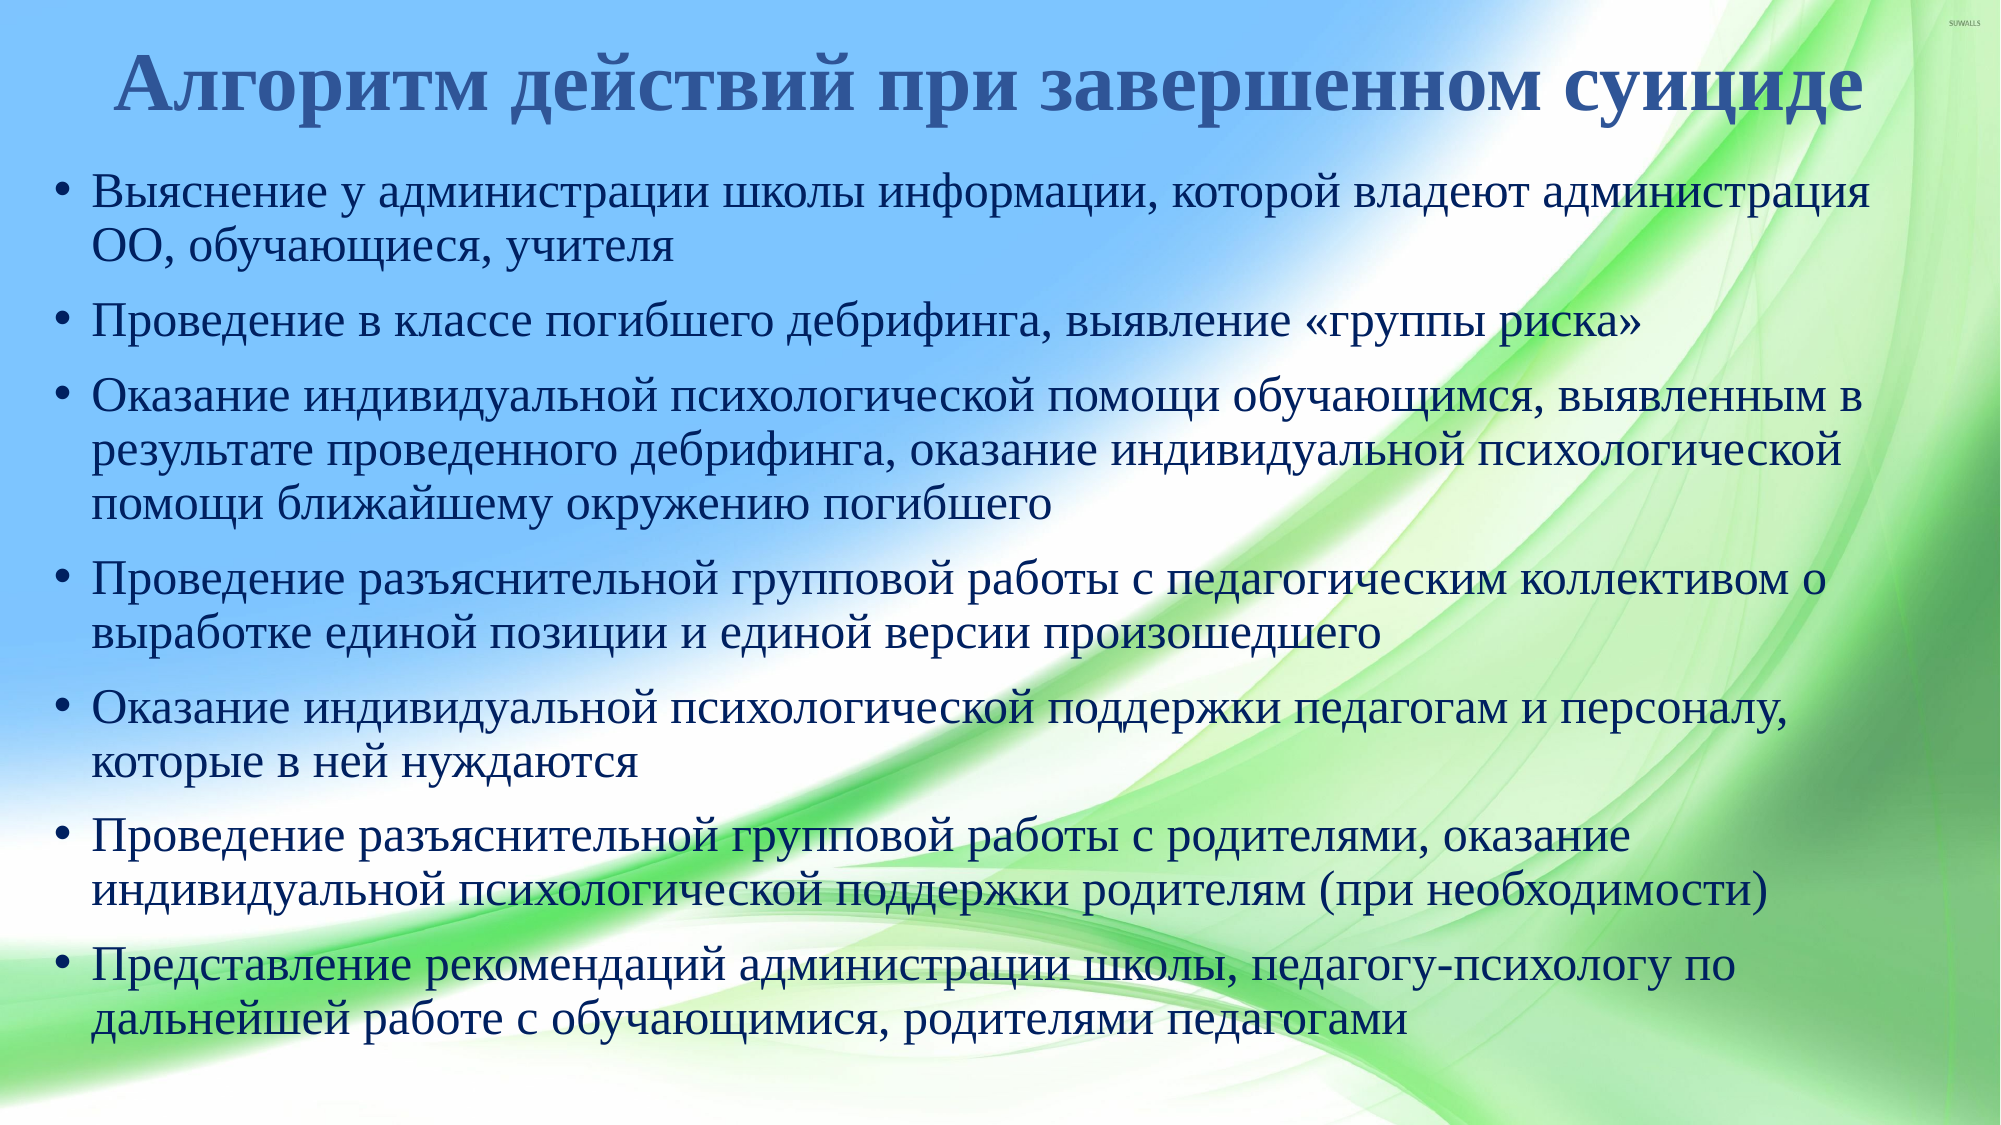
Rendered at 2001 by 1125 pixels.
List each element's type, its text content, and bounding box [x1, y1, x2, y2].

list Выяснение у администрации школы информации, которой владеют администрация ОО, обучающиеся, учителя Проведение в классе погибшего дебрифинга, выявление «группы риска» Оказание индивидуальной психологической помощи обучающимся, выявленным в результате проведенного дебрифинга, оказание индивидуальной психологической помощи ближайшему окружению погибшего Проведение разъяснительной групповой работы с педагогическим коллективом о выработке единой позиции и единой версии произошедшего Оказание индивидуальной психологической поддержки педагогам и персоналу, которые в ней нуждаются Проведение разъяснительной групповой работы с родителями, оказание индивидуальной психологической поддержки родителям (при необходимости) Представление рекомендаций администрации школы, педагогу-психологу по дальнейшей работе с обучающимися, родителями педагогами [38, 157, 1935, 1014]
title Алгоритм действий при завершенном суициде [0, 0, 2000, 168]
picture [0, 0, 2001, 1125]
